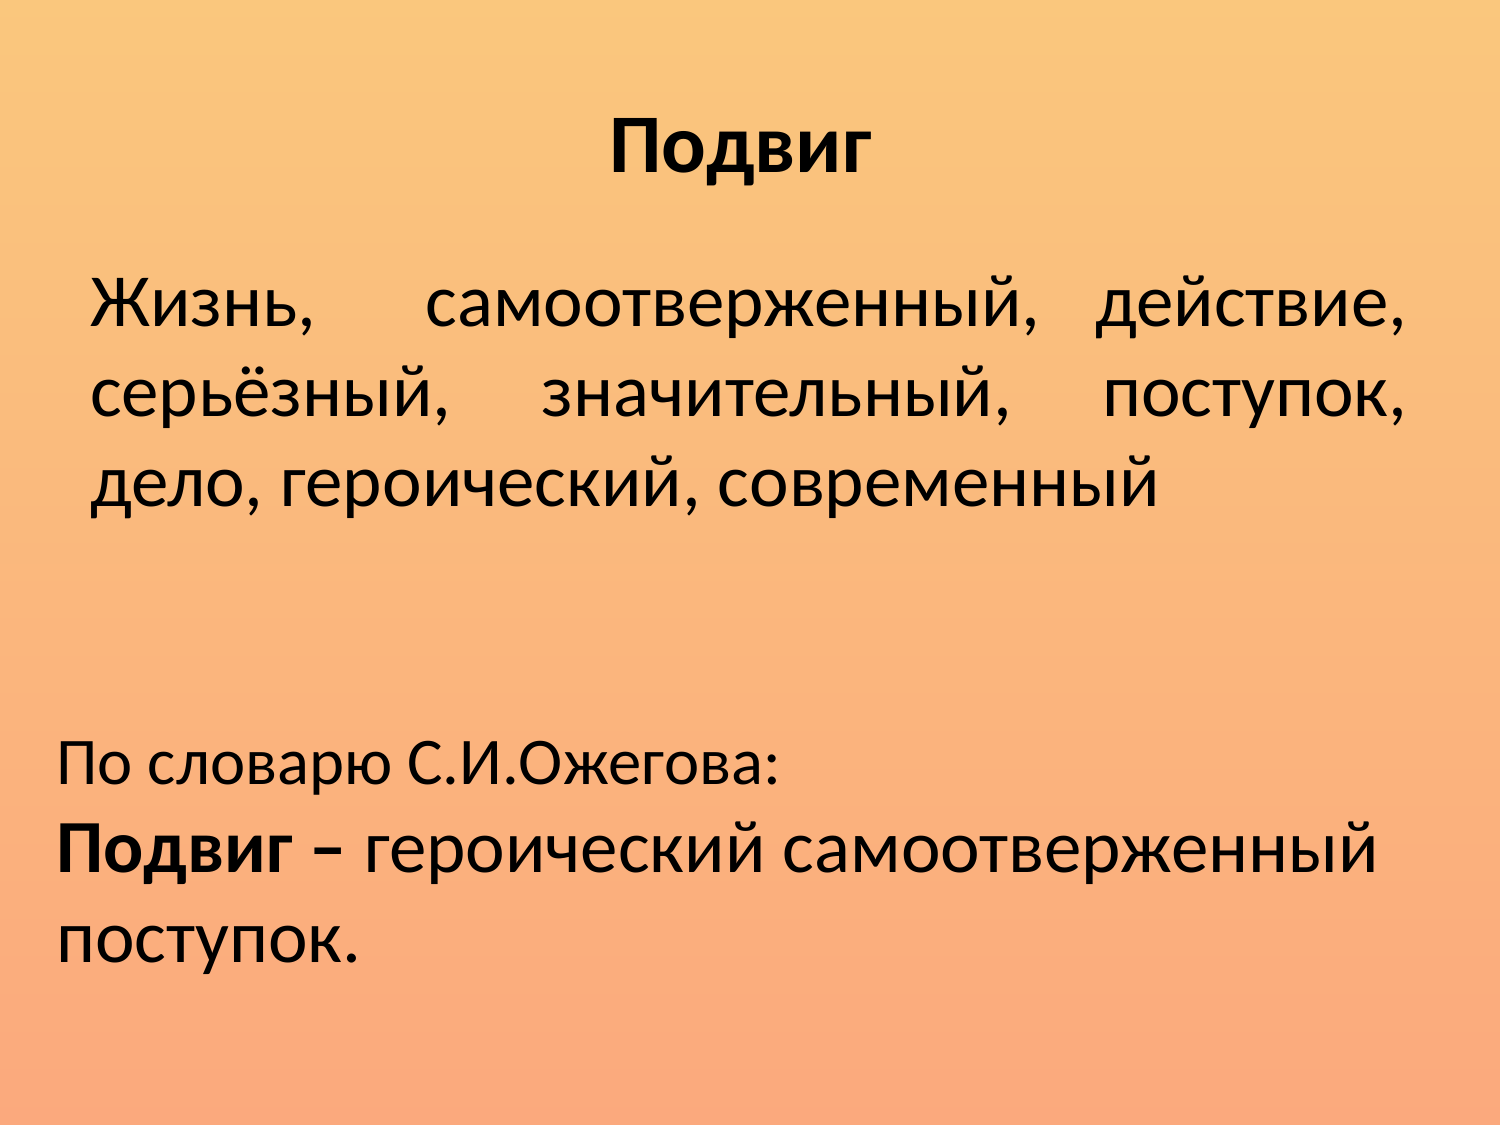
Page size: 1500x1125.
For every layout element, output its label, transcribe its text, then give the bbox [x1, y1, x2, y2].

title Подвиг [75, 45, 1425, 233]
text_box По словарю С.И.Ожегова: Подвиг – героический самоотверженный поступок. [41, 798, 1500, 987]
list Жизнь, самоотверженный, действие, серьёзный, значительный, поступок, дело, героический, современный [75, 243, 1424, 764]
